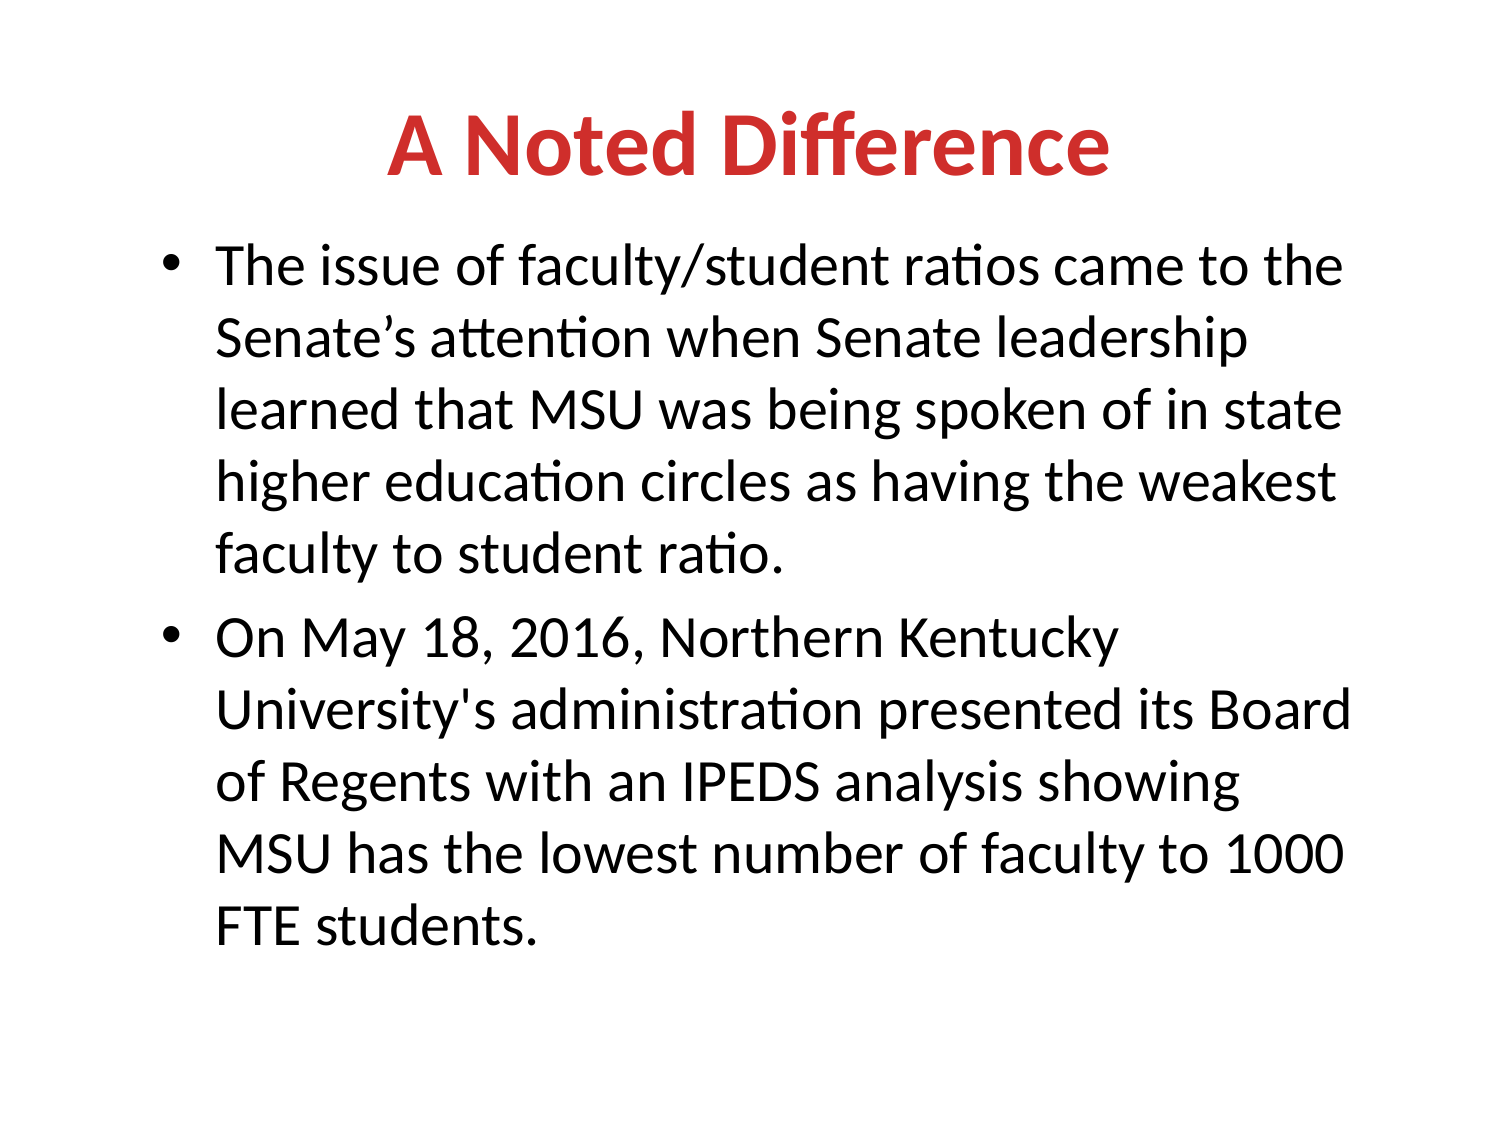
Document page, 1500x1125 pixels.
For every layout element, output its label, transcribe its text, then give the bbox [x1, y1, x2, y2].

title A Noted Difference [75, 45, 1425, 233]
list The issue of faculty/student ratios came to the Senate’s attention when Senate leadership learned that MSU was being spoken of in state higher education circles as having the weakest faculty to student ratio. On May 18, 2016, Northern Kentucky University's administration presented its Board of Regents with an IPEDS analysis showing MSU has the lowest number of faculty to 1000 FTE students. [145, 217, 1383, 970]
